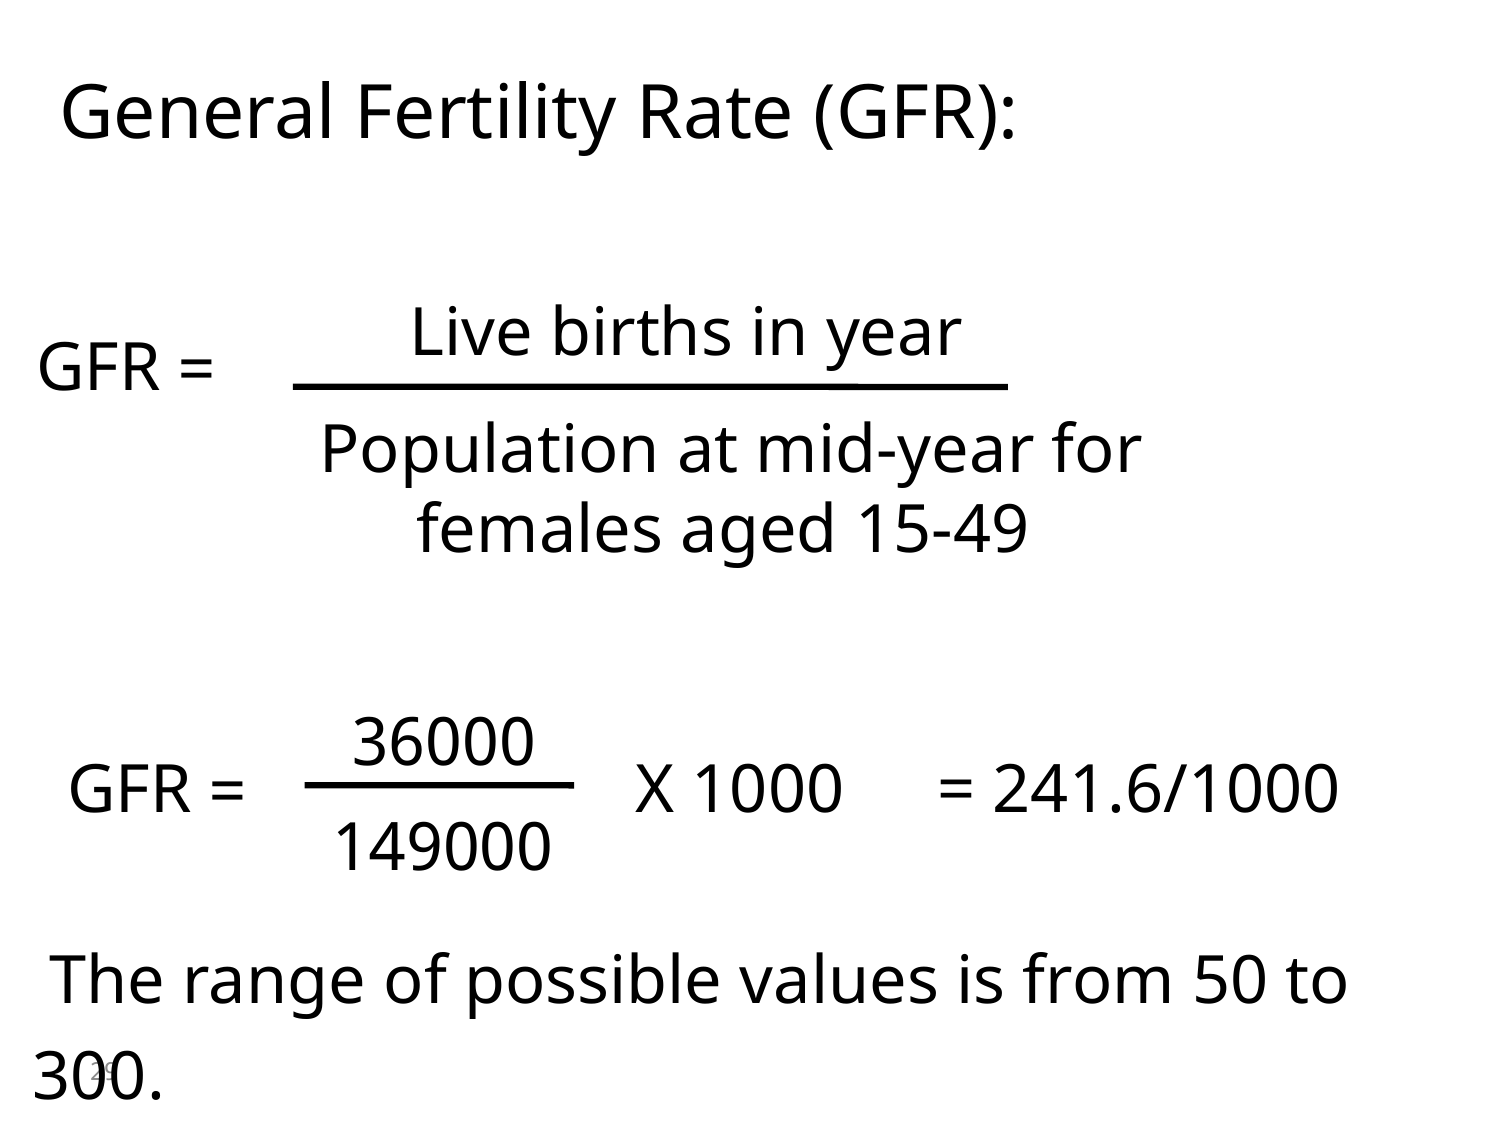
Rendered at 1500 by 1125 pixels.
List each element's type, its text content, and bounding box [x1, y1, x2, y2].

text_box The range of possible values is from 50 to 300. [17, 913, 1483, 1121]
text_box = GFR [52, 738, 279, 833]
text_box Live births in year [394, 281, 978, 376]
text_box X 1000 [620, 738, 860, 833]
text_box 149000 [317, 796, 569, 892]
text_box General Fertility Rate (GFR): [35, 46, 1465, 200]
slide_number 29 [75, 1042, 425, 1103]
text_box = GFR [20, 316, 247, 412]
text_box Population at mid-year for females aged 15-49 [287, 398, 1159, 574]
text_box 36000 [337, 691, 551, 782]
text_box = 241.6/1000 [922, 738, 1357, 833]
